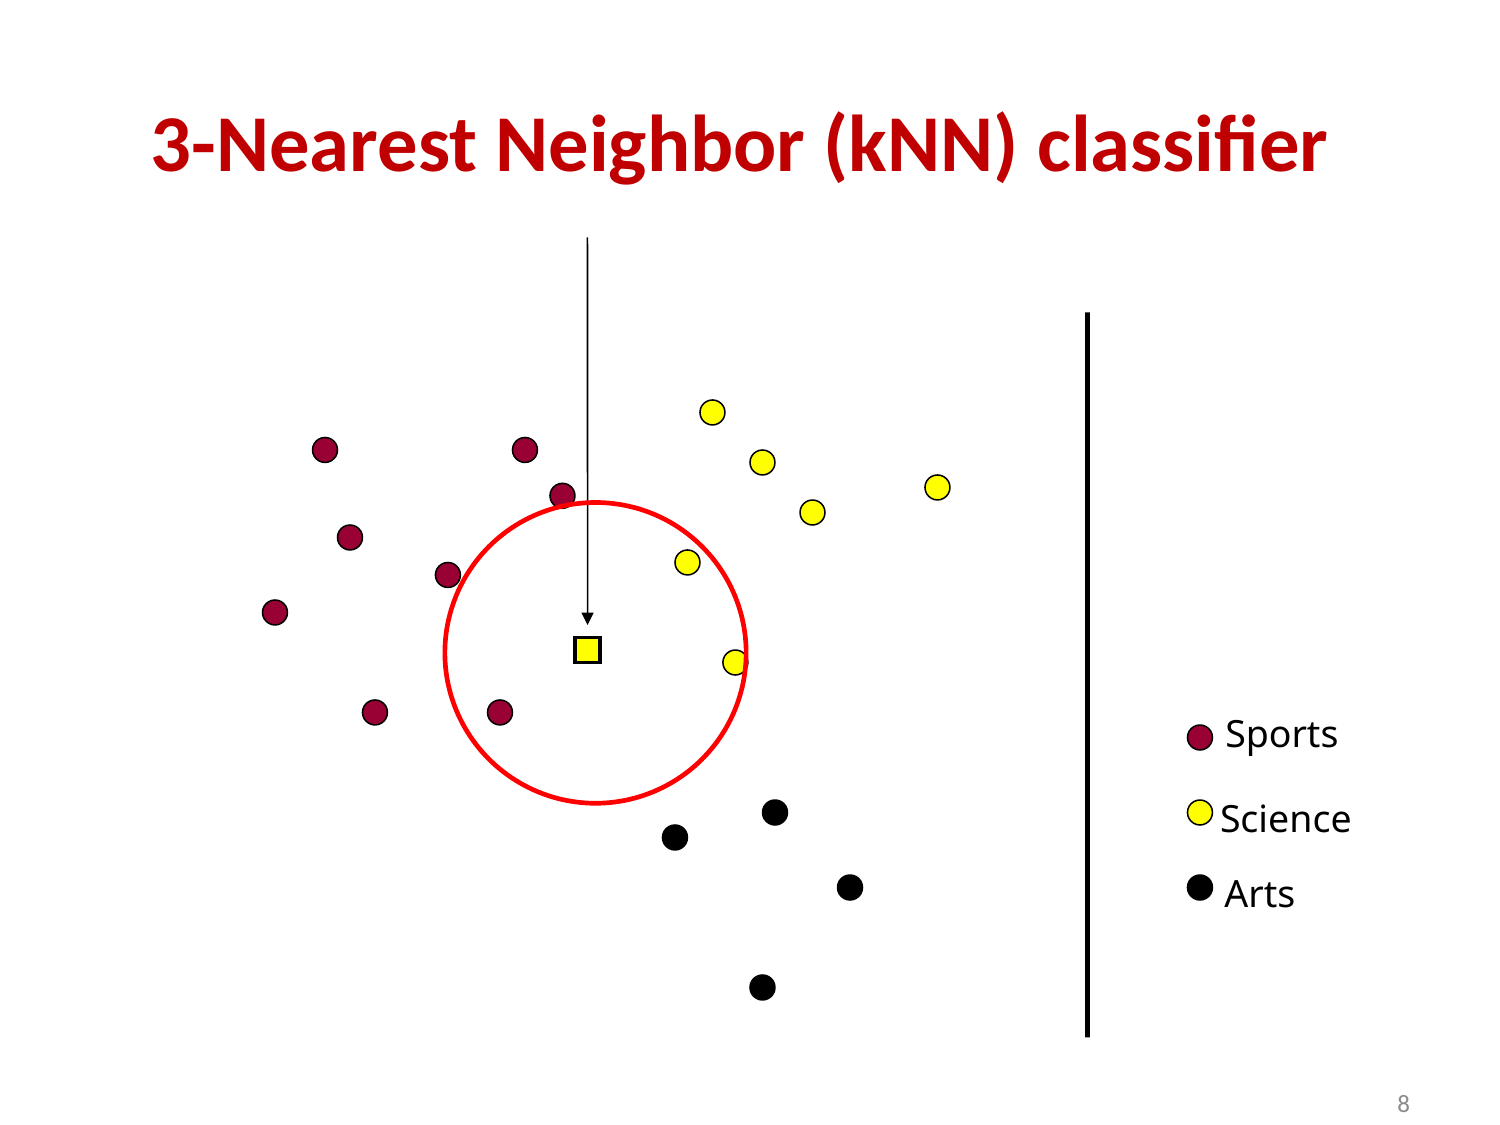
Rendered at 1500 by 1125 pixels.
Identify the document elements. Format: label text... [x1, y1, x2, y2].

text_box [435, 562, 461, 588]
text_box Sports [1210, 702, 1354, 762]
text_box [362, 699, 388, 725]
text_box [1187, 725, 1210, 751]
text_box [312, 437, 338, 463]
text_box [924, 474, 950, 500]
text_box [112, 324, 1087, 1000]
text_box Arts [1209, 862, 1311, 923]
text_box [1088, 324, 1388, 1000]
text_box [1187, 800, 1205, 826]
text_box [444, 502, 747, 804]
text_box [837, 875, 863, 901]
text_box [750, 450, 775, 475]
text_box [262, 600, 288, 625]
title 3-Nearest Neighbor (kNN) classifier [75, 45, 1425, 233]
text_box [762, 800, 788, 826]
text_box [750, 975, 775, 1000]
text_box [1187, 875, 1209, 901]
text_box [800, 500, 826, 526]
text_box [699, 399, 725, 425]
text_box [337, 525, 363, 550]
text_box Science [1205, 787, 1367, 848]
text_box [662, 825, 688, 850]
slide_number 8 [1074, 1042, 1425, 1103]
text_box [512, 437, 538, 463]
text_box [549, 483, 575, 507]
